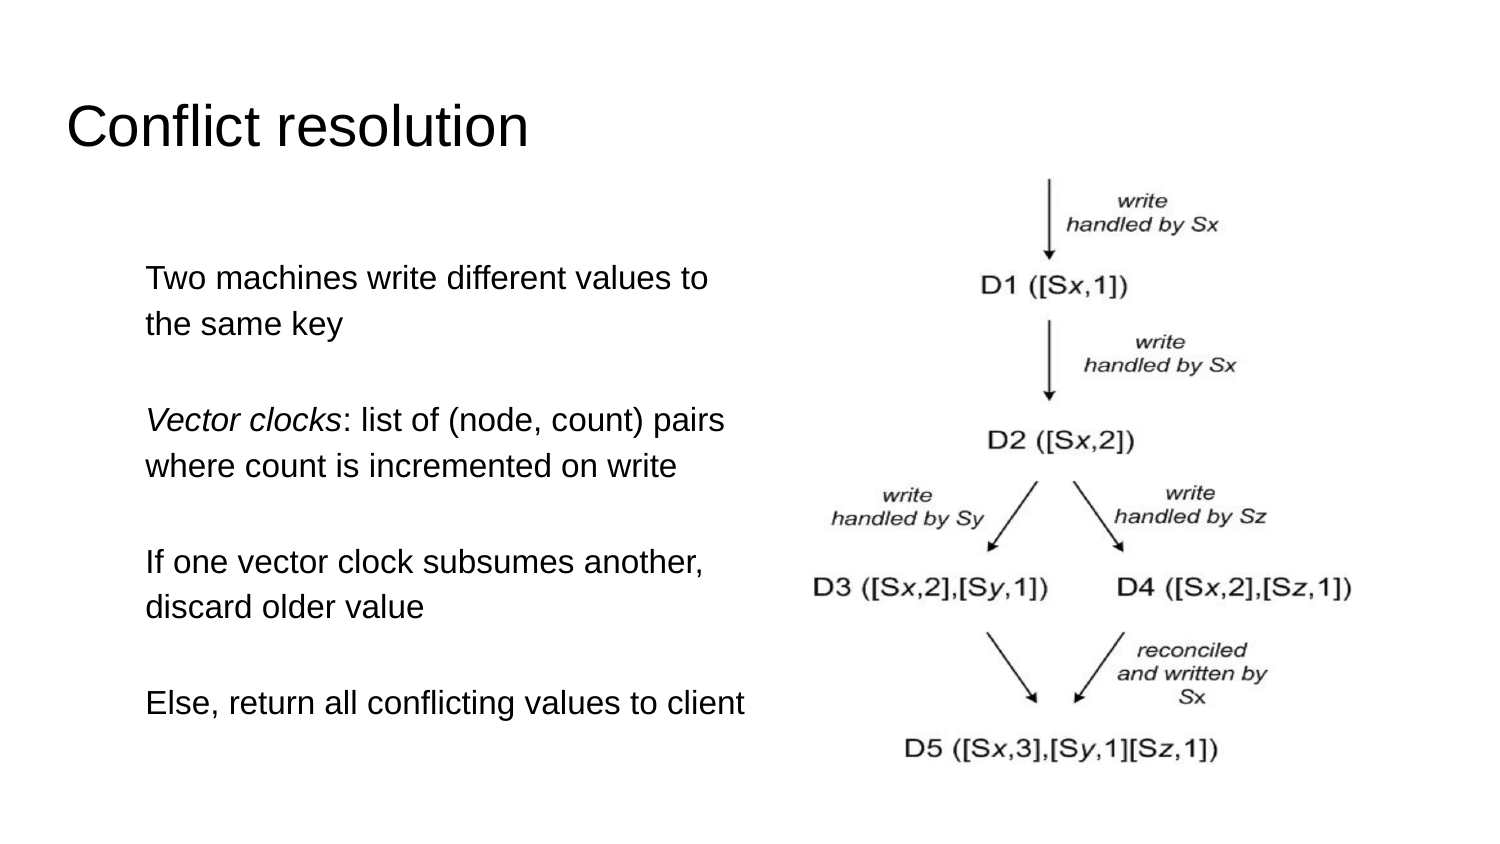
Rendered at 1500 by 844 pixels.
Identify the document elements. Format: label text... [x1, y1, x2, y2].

title Conflict resolution [51, 72, 1449, 167]
list Two machines write different values to the same key Vector clocks: list of (node, count) pairs where count is incremented on write If one vector clock subsumes another, discard older value Else, return all conflicting values to client [130, 235, 753, 740]
picture [758, 154, 1388, 782]
